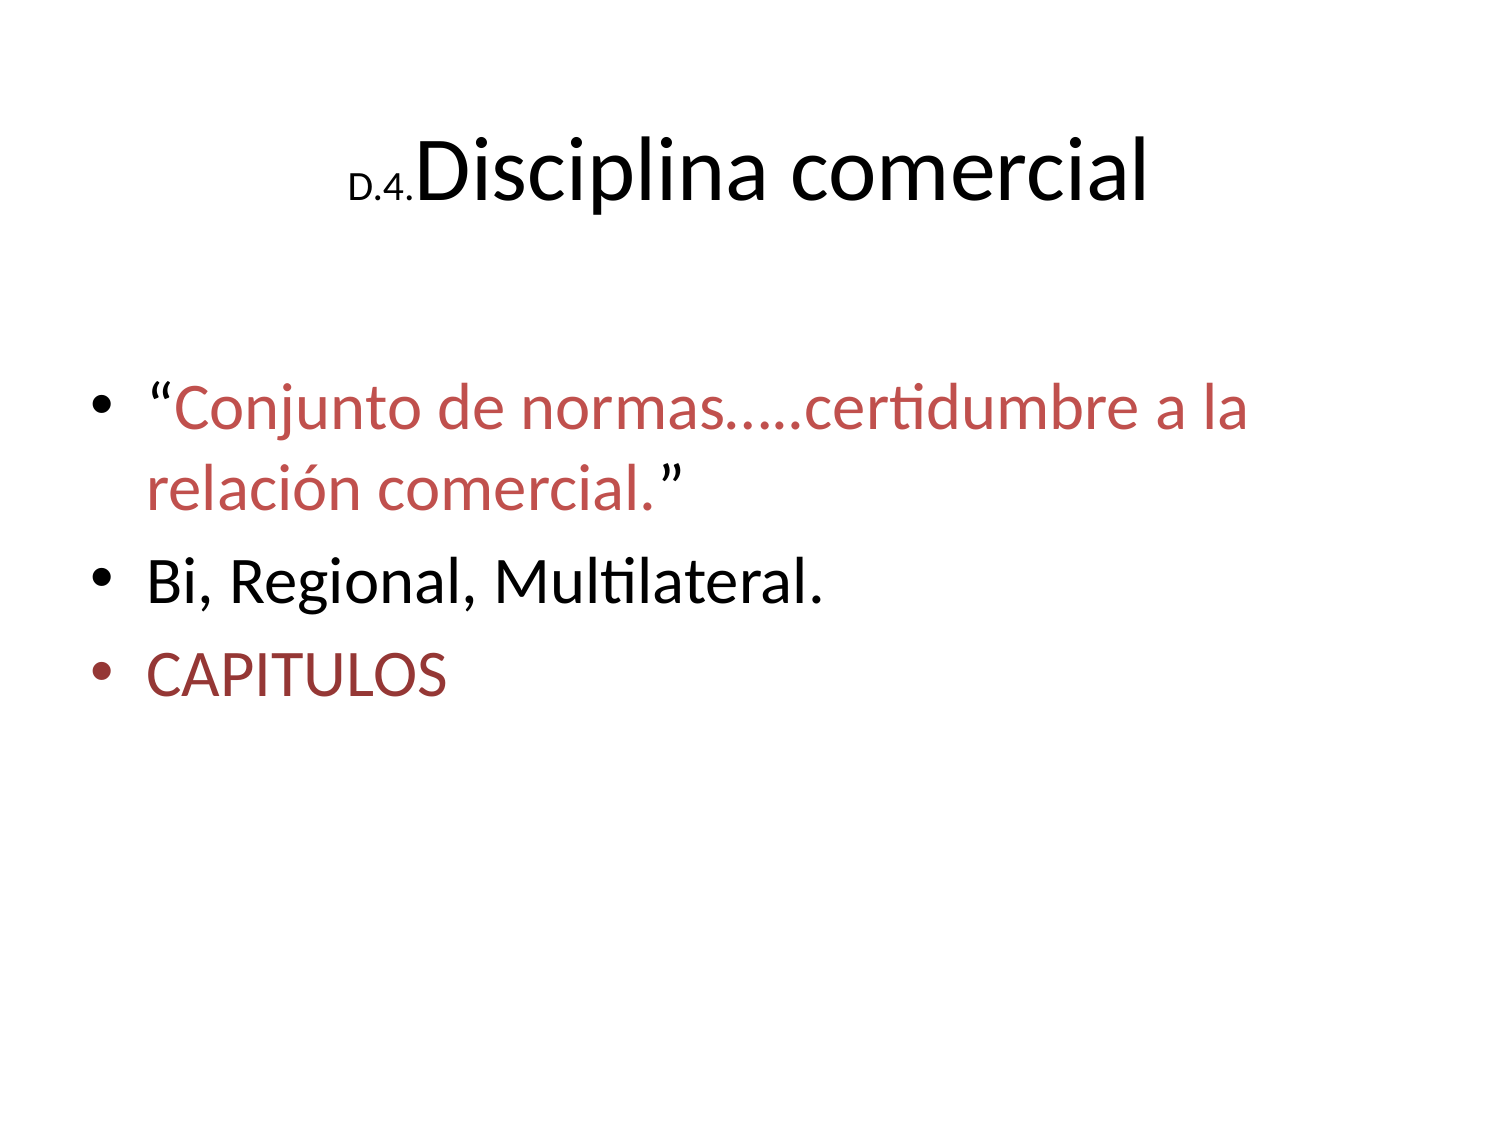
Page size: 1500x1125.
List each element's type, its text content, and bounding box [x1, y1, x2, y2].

title D.4.Disciplina comercial [75, 45, 1425, 233]
list “Conjunto de normas…..certidumbre a la relación comercial.” Bi, Regional, Multilateral. CAPITULOS [75, 262, 1425, 1005]
